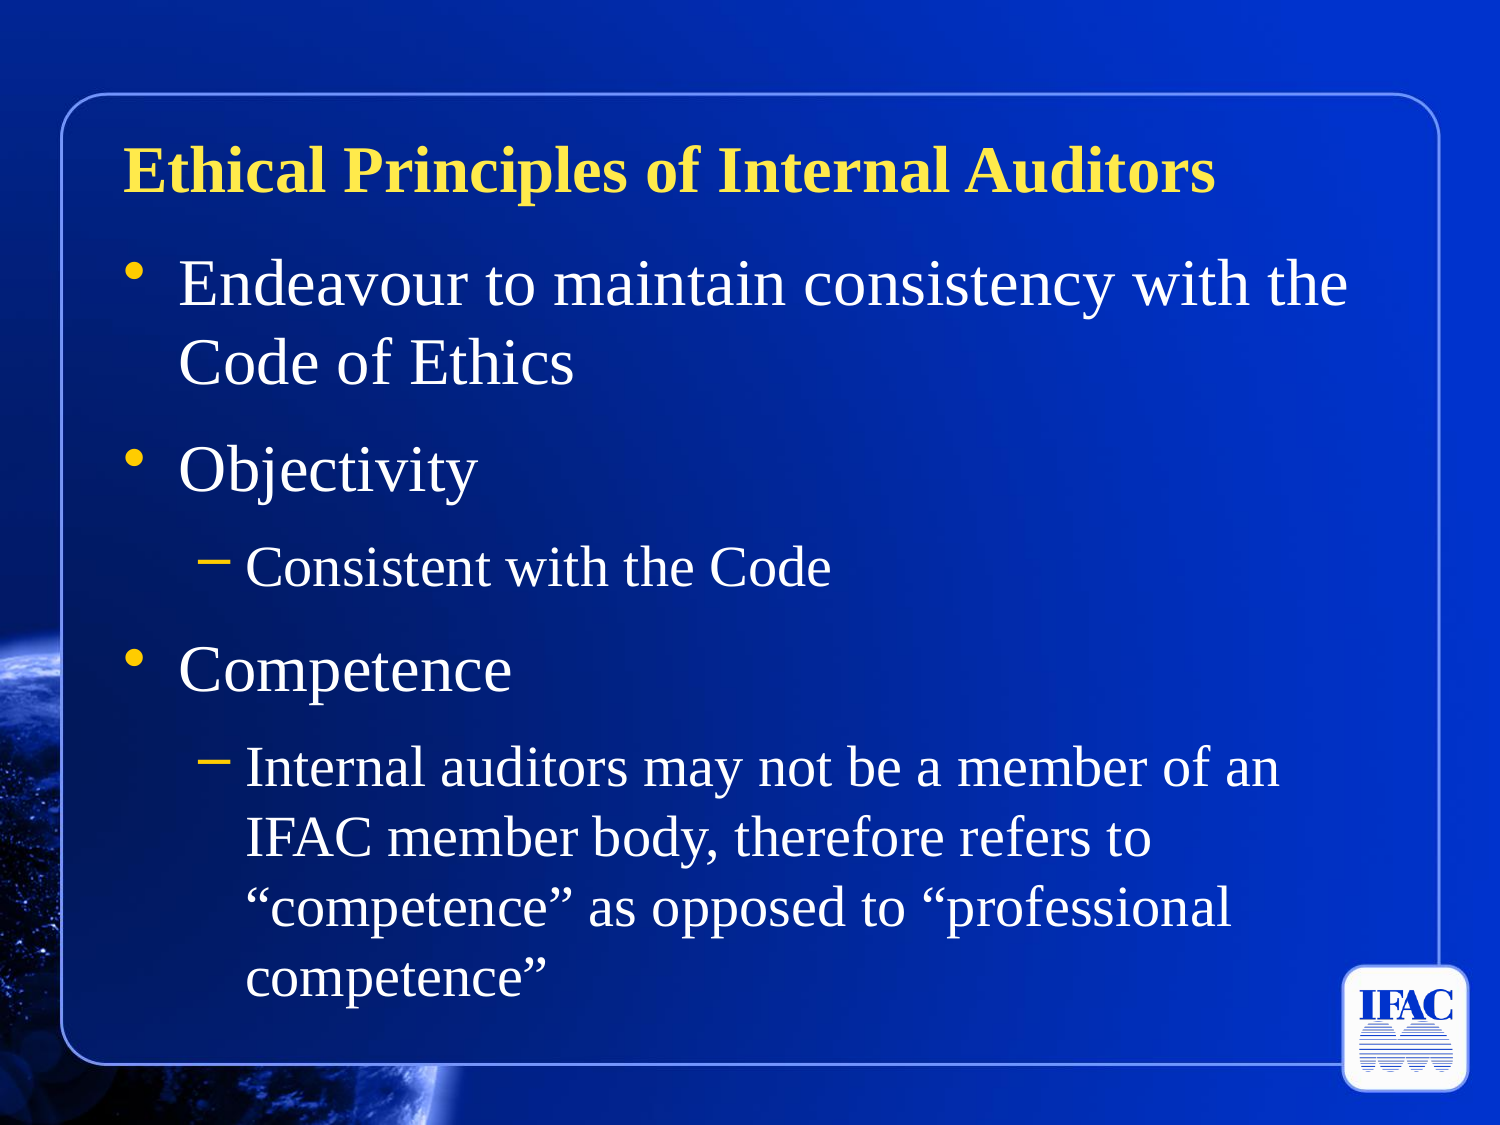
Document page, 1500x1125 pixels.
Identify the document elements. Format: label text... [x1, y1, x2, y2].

list Ethical Principles of Internal Auditors [107, 118, 1411, 215]
list Endeavour to maintain consistency with the Code of Ethics Objectivity Consistent with the Code Competence Internal auditors may not be a member of an IFAC member body, therefore refers to “competence” as opposed to “professional competence” [107, 230, 1411, 1048]
picture [0, 0, 1500, 1125]
